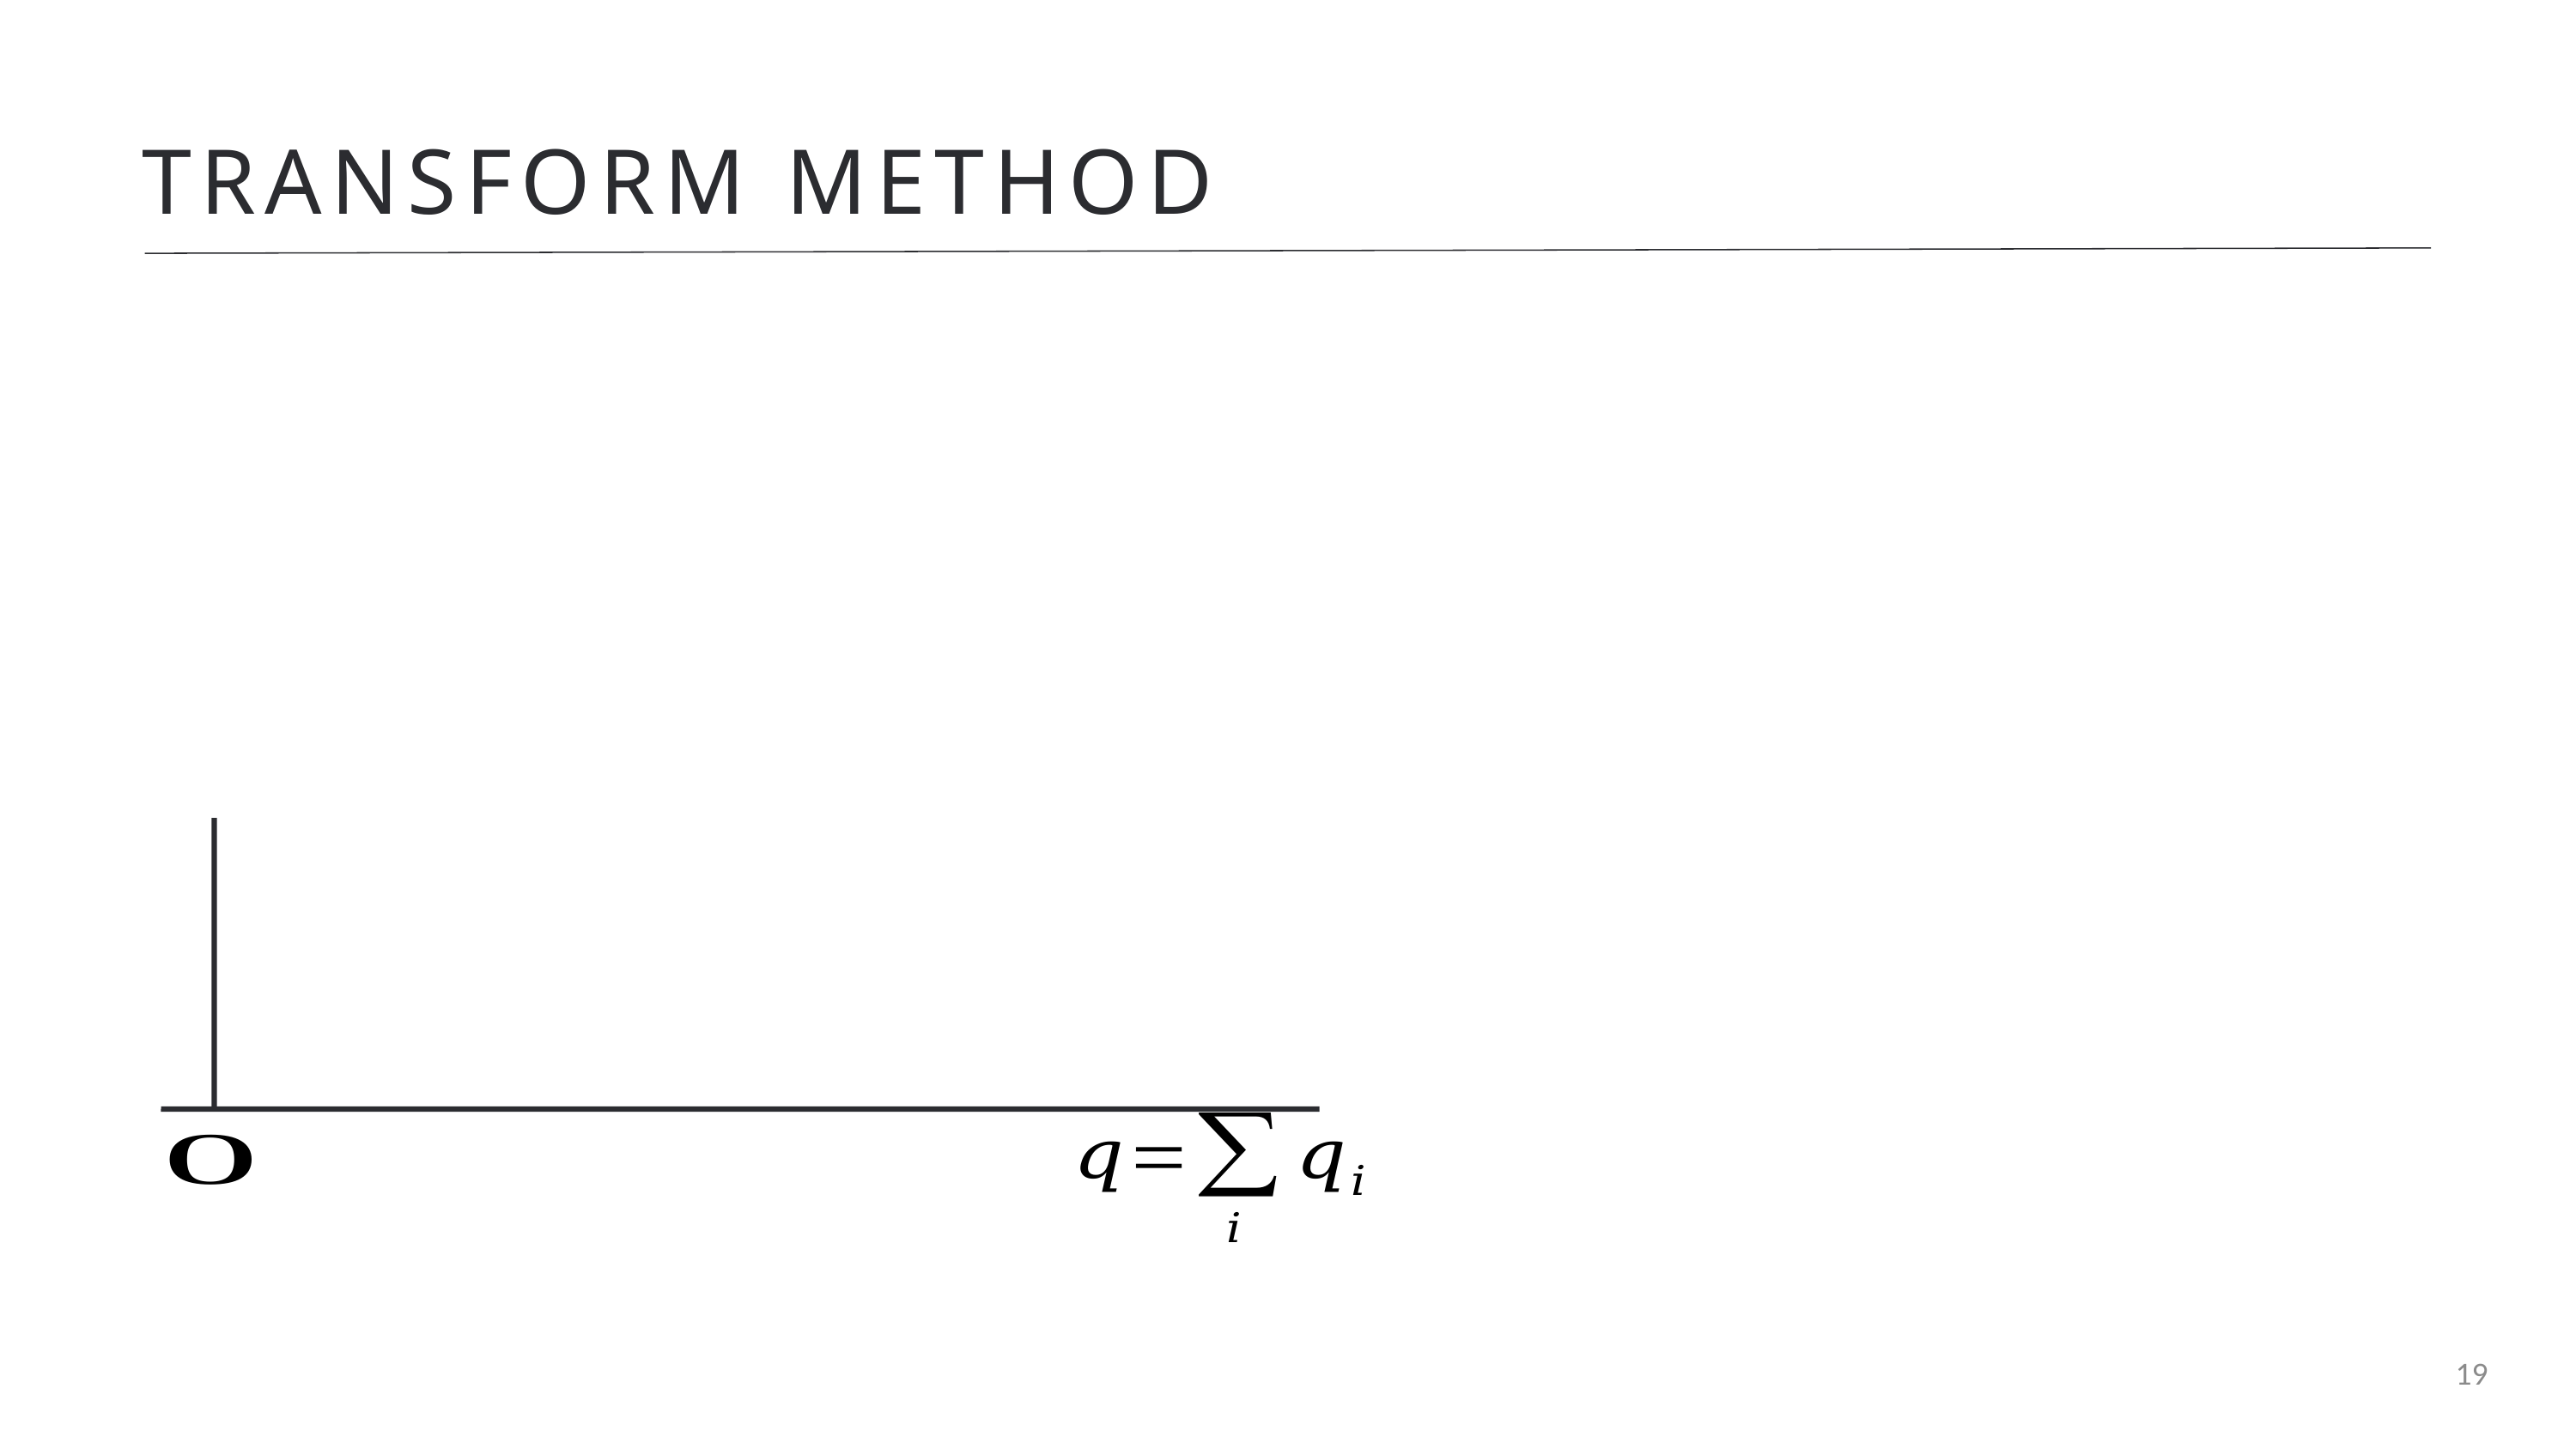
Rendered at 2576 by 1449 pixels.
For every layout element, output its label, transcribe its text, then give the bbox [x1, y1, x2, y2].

text_box TRANSFORM METHOD [142, 106, 1417, 233]
slide_number 19 [2200, 1346, 2501, 1398]
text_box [161, 817, 1320, 1110]
